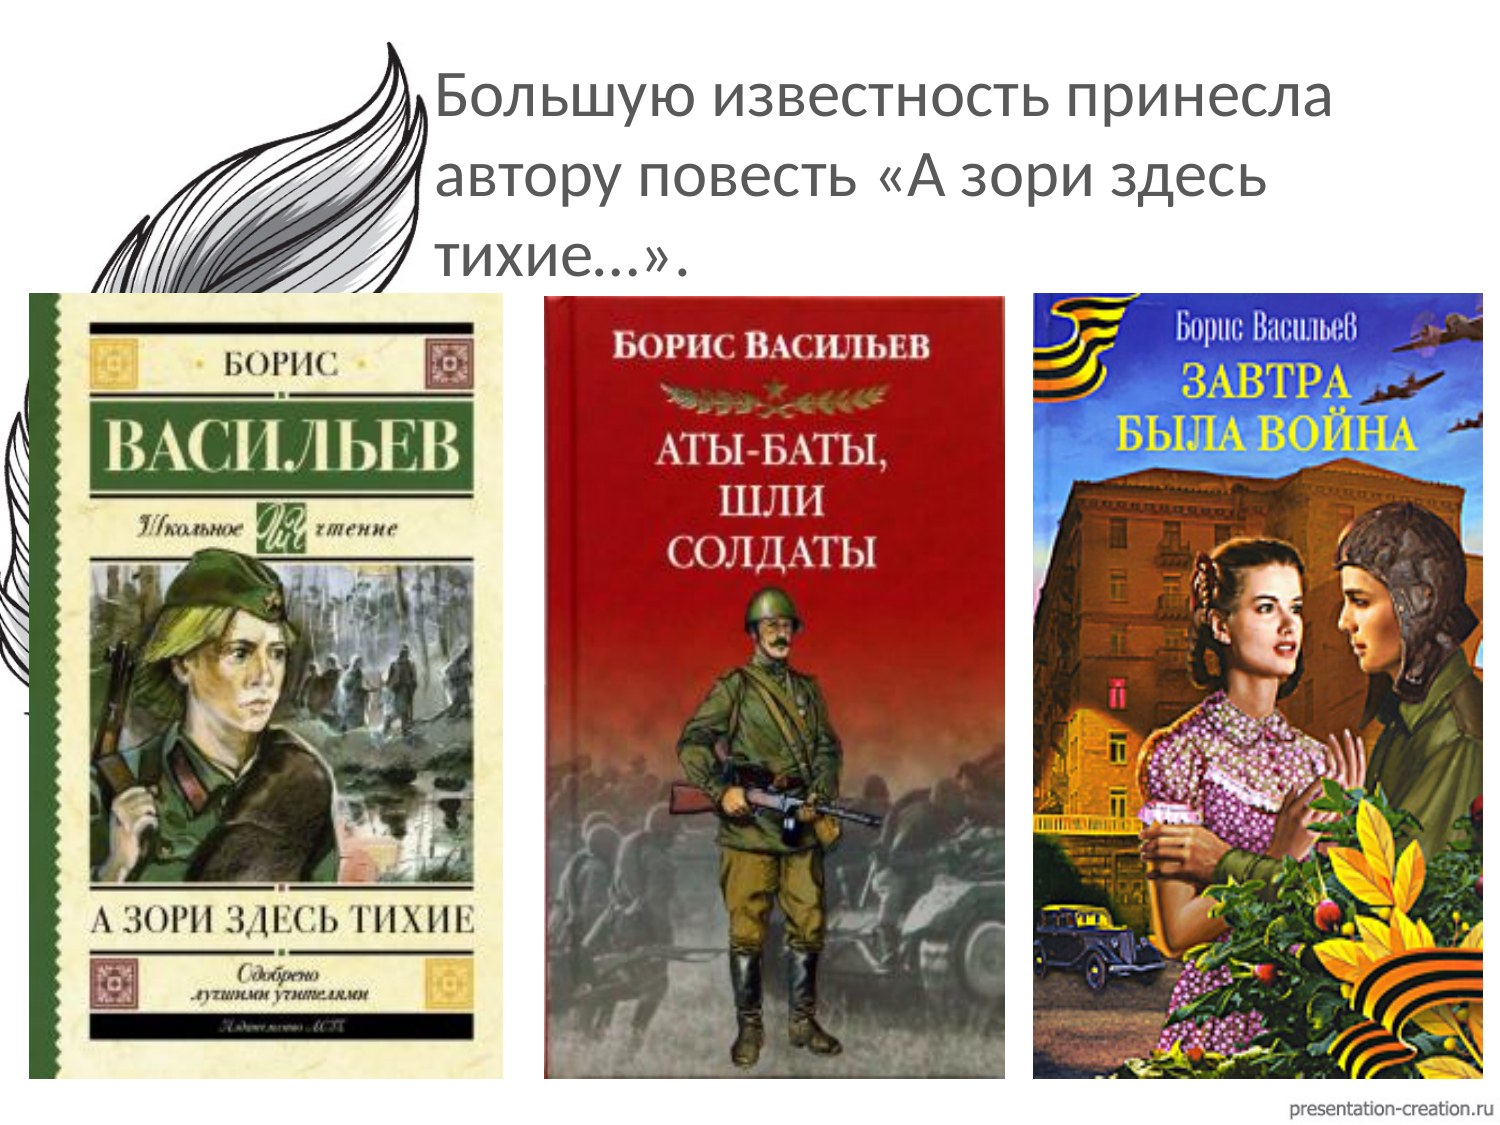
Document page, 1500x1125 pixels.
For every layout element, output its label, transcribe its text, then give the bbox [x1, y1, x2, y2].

list Большую известность принесла автору повесть «А зори здесь тихие…». [419, 42, 1483, 1024]
picture [0, 0, 1500, 1125]
